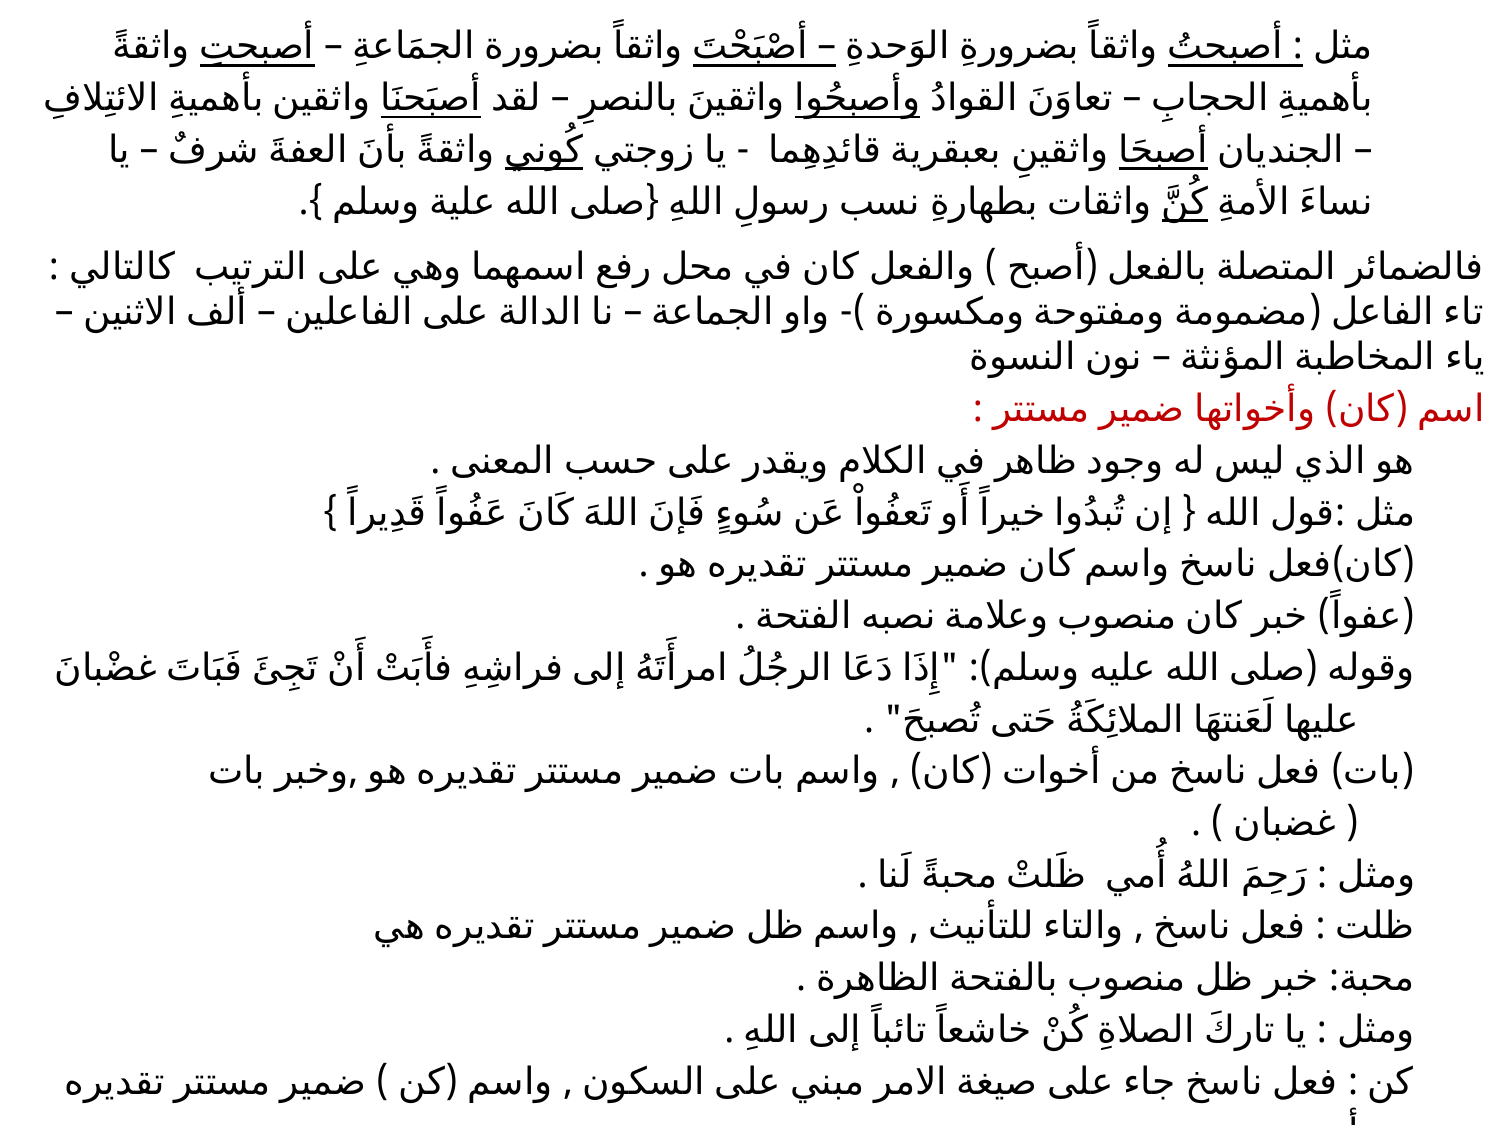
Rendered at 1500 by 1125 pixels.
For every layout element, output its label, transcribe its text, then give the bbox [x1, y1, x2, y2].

text_box مثل : أصبحتُ واثقاً بضرورةِ الوَحدةِ – أصْبَحْتَ واثقاً بضرورة الجمَاعةِ – أصبحتِ واثقةً بأهميةِ الحجابِ – تعاوَنَ القوادُ وأصبحُوا واثقينَ بالنصرِ – لقد أصبَحنَا واثقين بأهميةِ الائتِلافِ – الجنديان أصبحَا واثقينِ بعبقرية قائدِهِما - يا زوجتي كُوني واثقةً بأنَ العفةَ شرفٌ – يا نساءَ الأمةِ كُنَّ واثقات بطهارةِ نسب رسولِ اللهِ {صلى الله علية وسلم }. فالضمائر المتصلة بالفعل (أصبح ) والفعل كان في محل رفع اسمهما وهي على الترتيب كالتالي : تاء الفاعل (مضمومة ومفتوحة ومكسورة )- واو الجماعة – نا الدالة على الفاعلين – ألف الاثنين – ياء المخاطبة المؤنثة – نون النسوة اسم (كان) وأخواتها ضمير مستتر : هو الذي ليس له وجود ظاهر في الكلام ويقدر على حسب المعنى . مثل :قول الله { إن تُبدُوا خيراً أَو تَعفُواْ عَن سُوءٍ فَإنَ اللهَ كَانَ عَفُواً قَدِيراً } (كان)فعل ناسخ واسم كان ضمير مستتر تقديره هو . (عفواً) خبر كان منصوب وعلامة نصبه الفتحة . وقوله (صلى الله عليه وسلم): "إِذَا دَعَا الرجُلُ امرأَتَهُ إلى فراشِهِ فأَبَتْ أَنْ تَجِئَ فَبَاتَ غضْبانَ عليها لَعَنتهَا الملائِكَةُ حَتى تُصبحَ" . (بات) فعل ناسخ من أخوات (كان) , واسم بات ضمير مستتر تقديره هو ,وخبر بات ( غضبان ) . ومثل : رَحِمَ اللهُ أُمي ظَلتْ محبةً لَنا . ظلت : فعل ناسخ , والتاء للتأنيث , واسم ظل ضمير مستتر تقديره هي محبة: خبر ظل منصوب بالفتحة الظاهرة . ومثل : يا تاركَ الصلاةِ كُنْ خاشعاً تائباً إلى اللهِ . كن : فعل ناسخ جاء على صيغة الامر مبني على السكون , واسم (كن ) ضمير مستتر تقديره أنت . خاشعاً: خبر اصبح منصوب وعلامة نصبة الفتحة . [17, 7, 1500, 1125]
